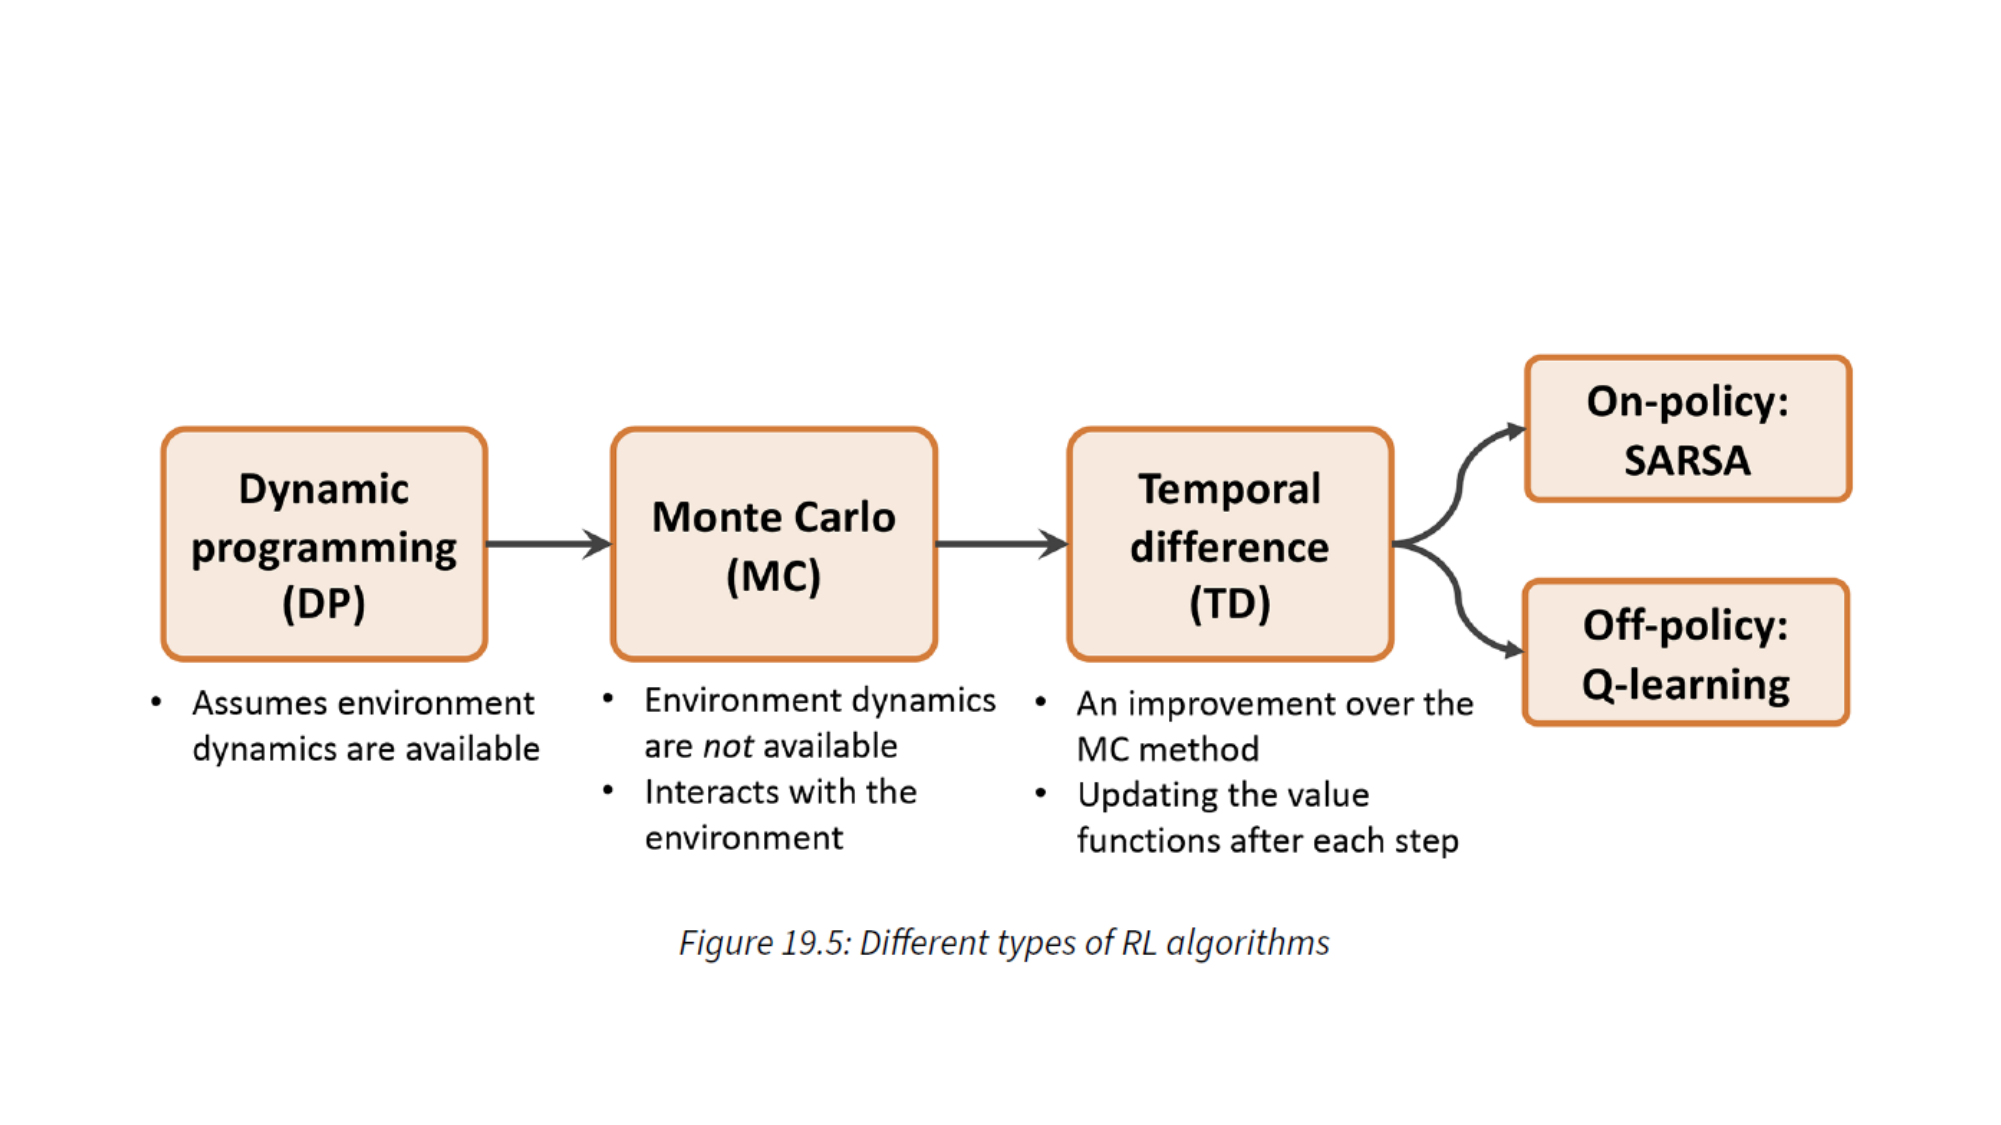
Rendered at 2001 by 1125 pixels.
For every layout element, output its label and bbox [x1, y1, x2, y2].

list [137, 335, 1863, 978]
